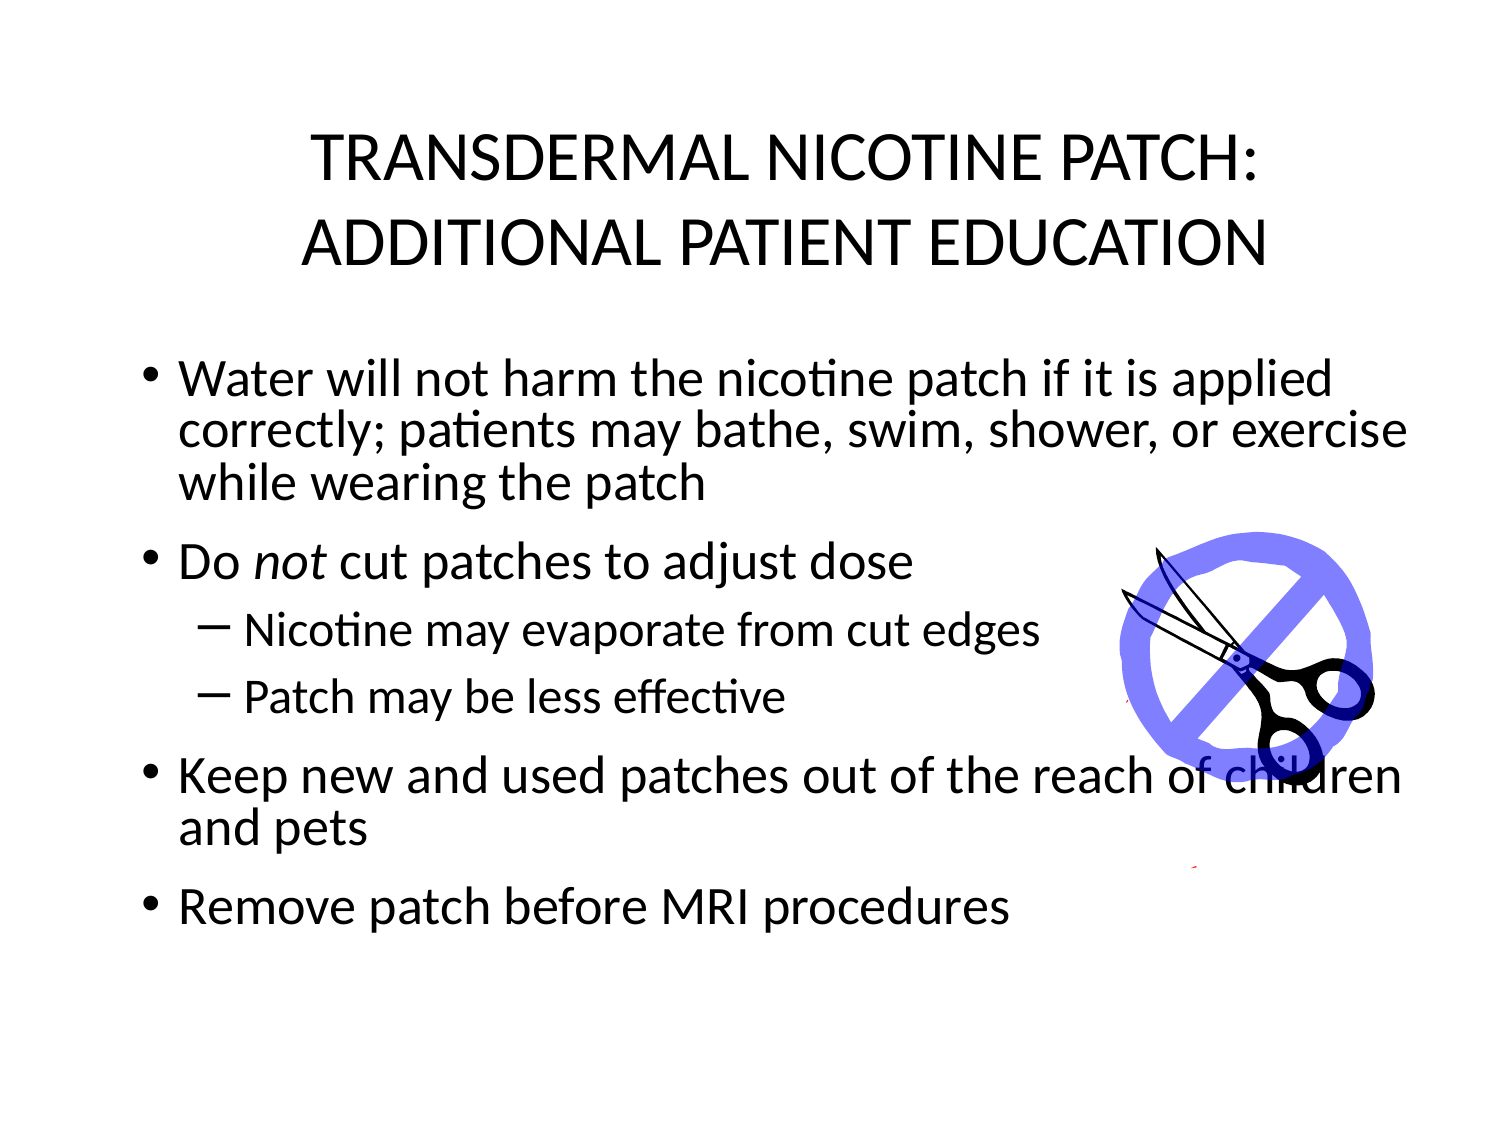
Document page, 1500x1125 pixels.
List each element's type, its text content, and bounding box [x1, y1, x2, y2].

list Water will not harm the nicotine patch if it is applied correctly; patients may bathe, swim, shower, or exercise while wearing the patch Do not cut patches to adjust dose Nicotine may evaporate from cut edges Patch may be less effective Keep new and used patches out of the reach of children and pets Remove patch before MRI procedures [126, 346, 1427, 1003]
text_box [1145, 531, 1350, 580]
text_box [1108, 581, 1387, 720]
text_box [1145, 729, 1349, 783]
title TRANSDERMAL NICOTINE PATCH: ADDITIONAL PATIENT EDUCATION [189, 101, 1383, 289]
